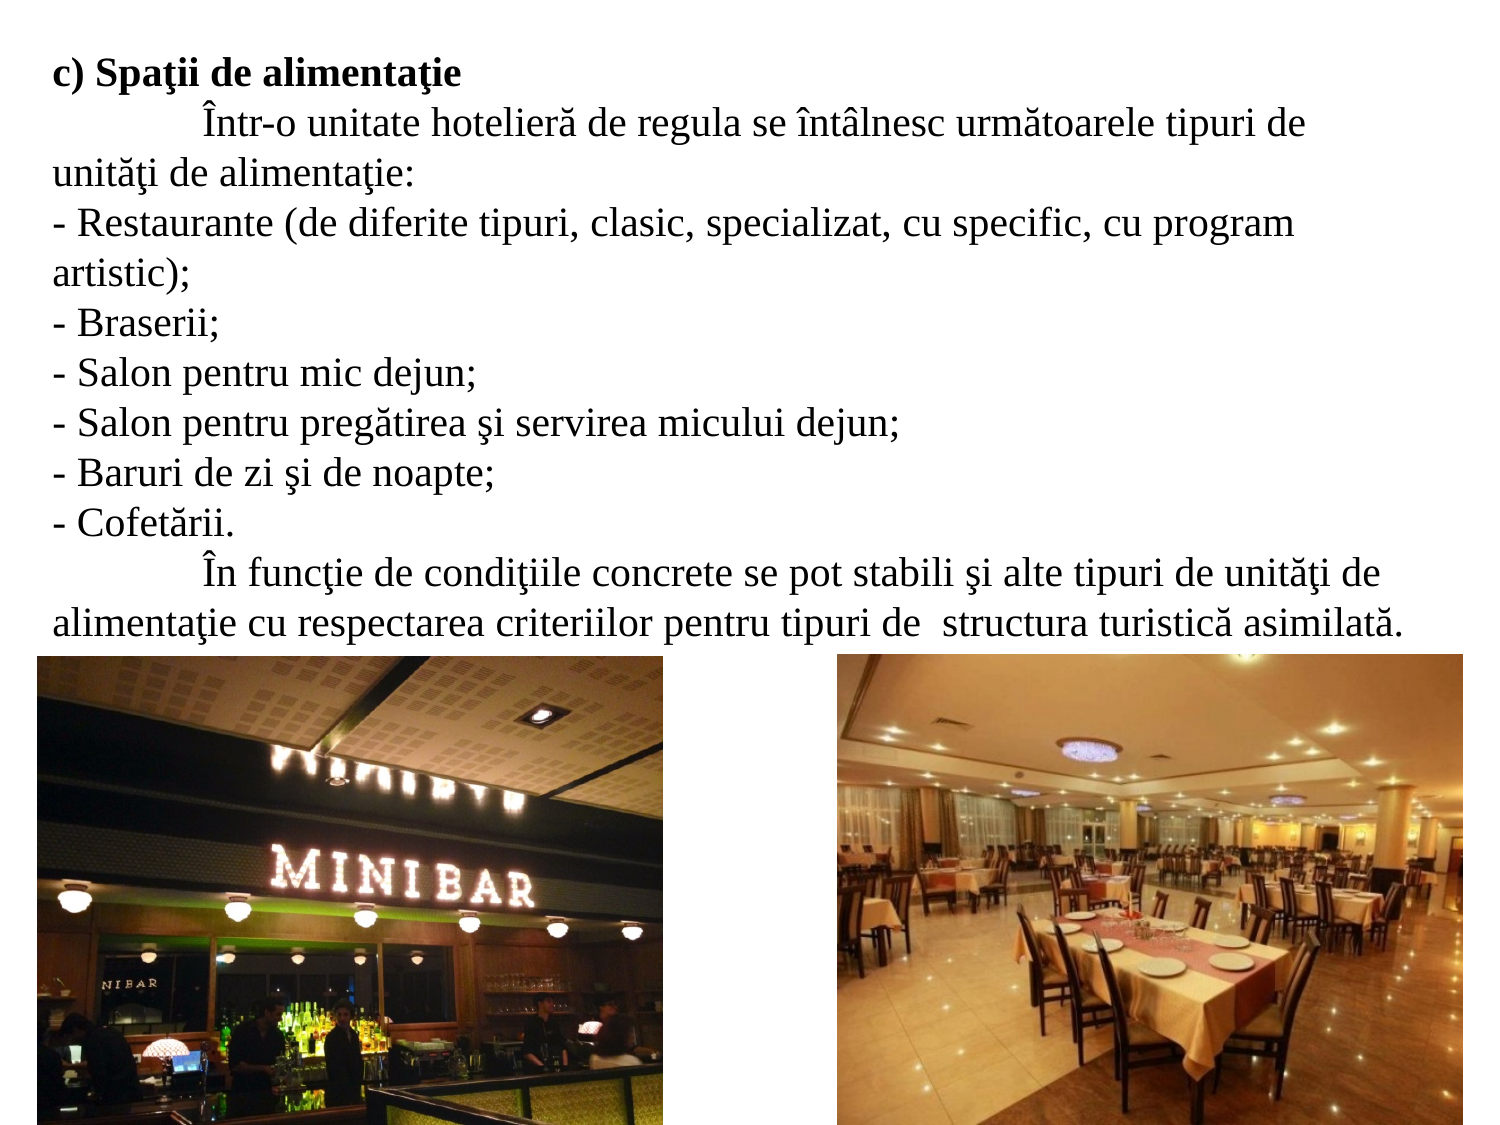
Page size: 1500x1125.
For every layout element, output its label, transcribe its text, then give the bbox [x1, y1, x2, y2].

text_box c) Spaţii de alimentaţie Într-o unitate hotelieră de regula se întâlnesc următoarele tipuri de unităţi de alimentaţie: - Restaurante (de diferite tipuri, clasic, specializat, cu specific, cu program artistic); - Braserii; - Salon pentru mic dejun; - Salon pentru pregătirea şi servirea micului dejun; - Baruri de zi şi de noapte; - Cofetării. În funcţie de condiţiile concrete se pot stabili şi alte tipuri de unităţi de alimentaţie cu respectarea criteriilor pentru tipuri de structura turistică asimilată. [37, 37, 1425, 698]
picture [37, 655, 663, 1125]
picture [837, 654, 1463, 1125]
